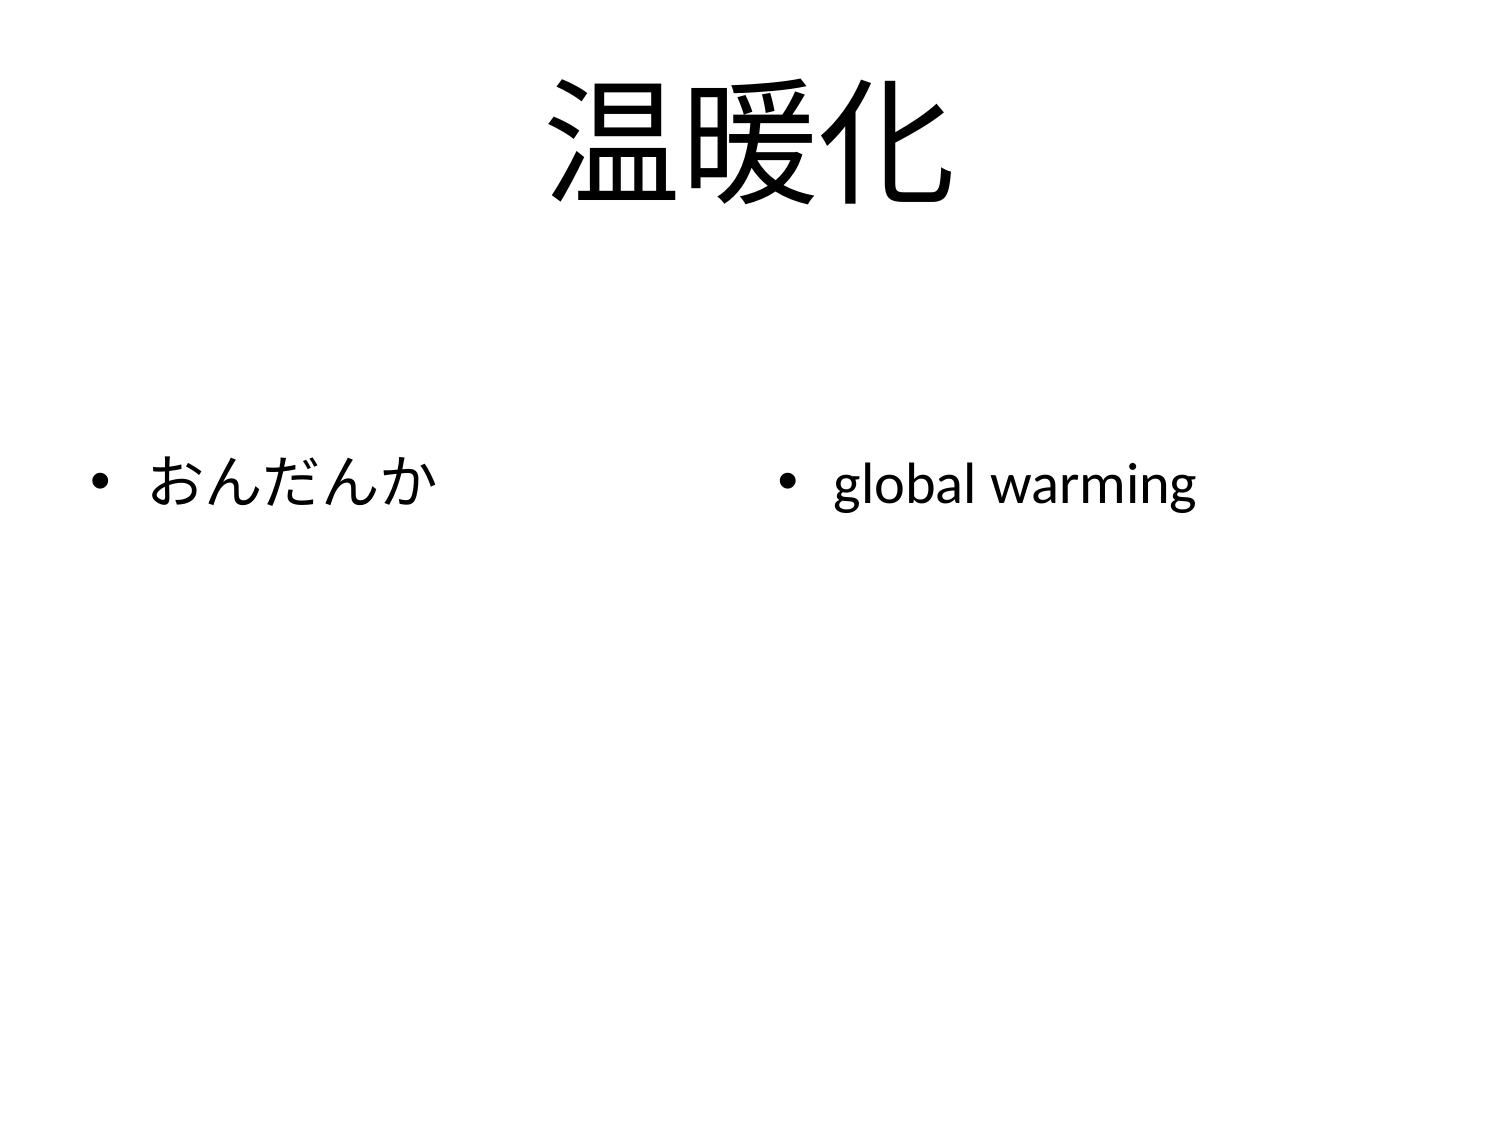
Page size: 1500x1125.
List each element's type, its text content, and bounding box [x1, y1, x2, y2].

title 温暖化 [74, 44, 1426, 233]
list おんだんか [74, 437, 738, 1006]
list global warming [762, 437, 1426, 1006]
